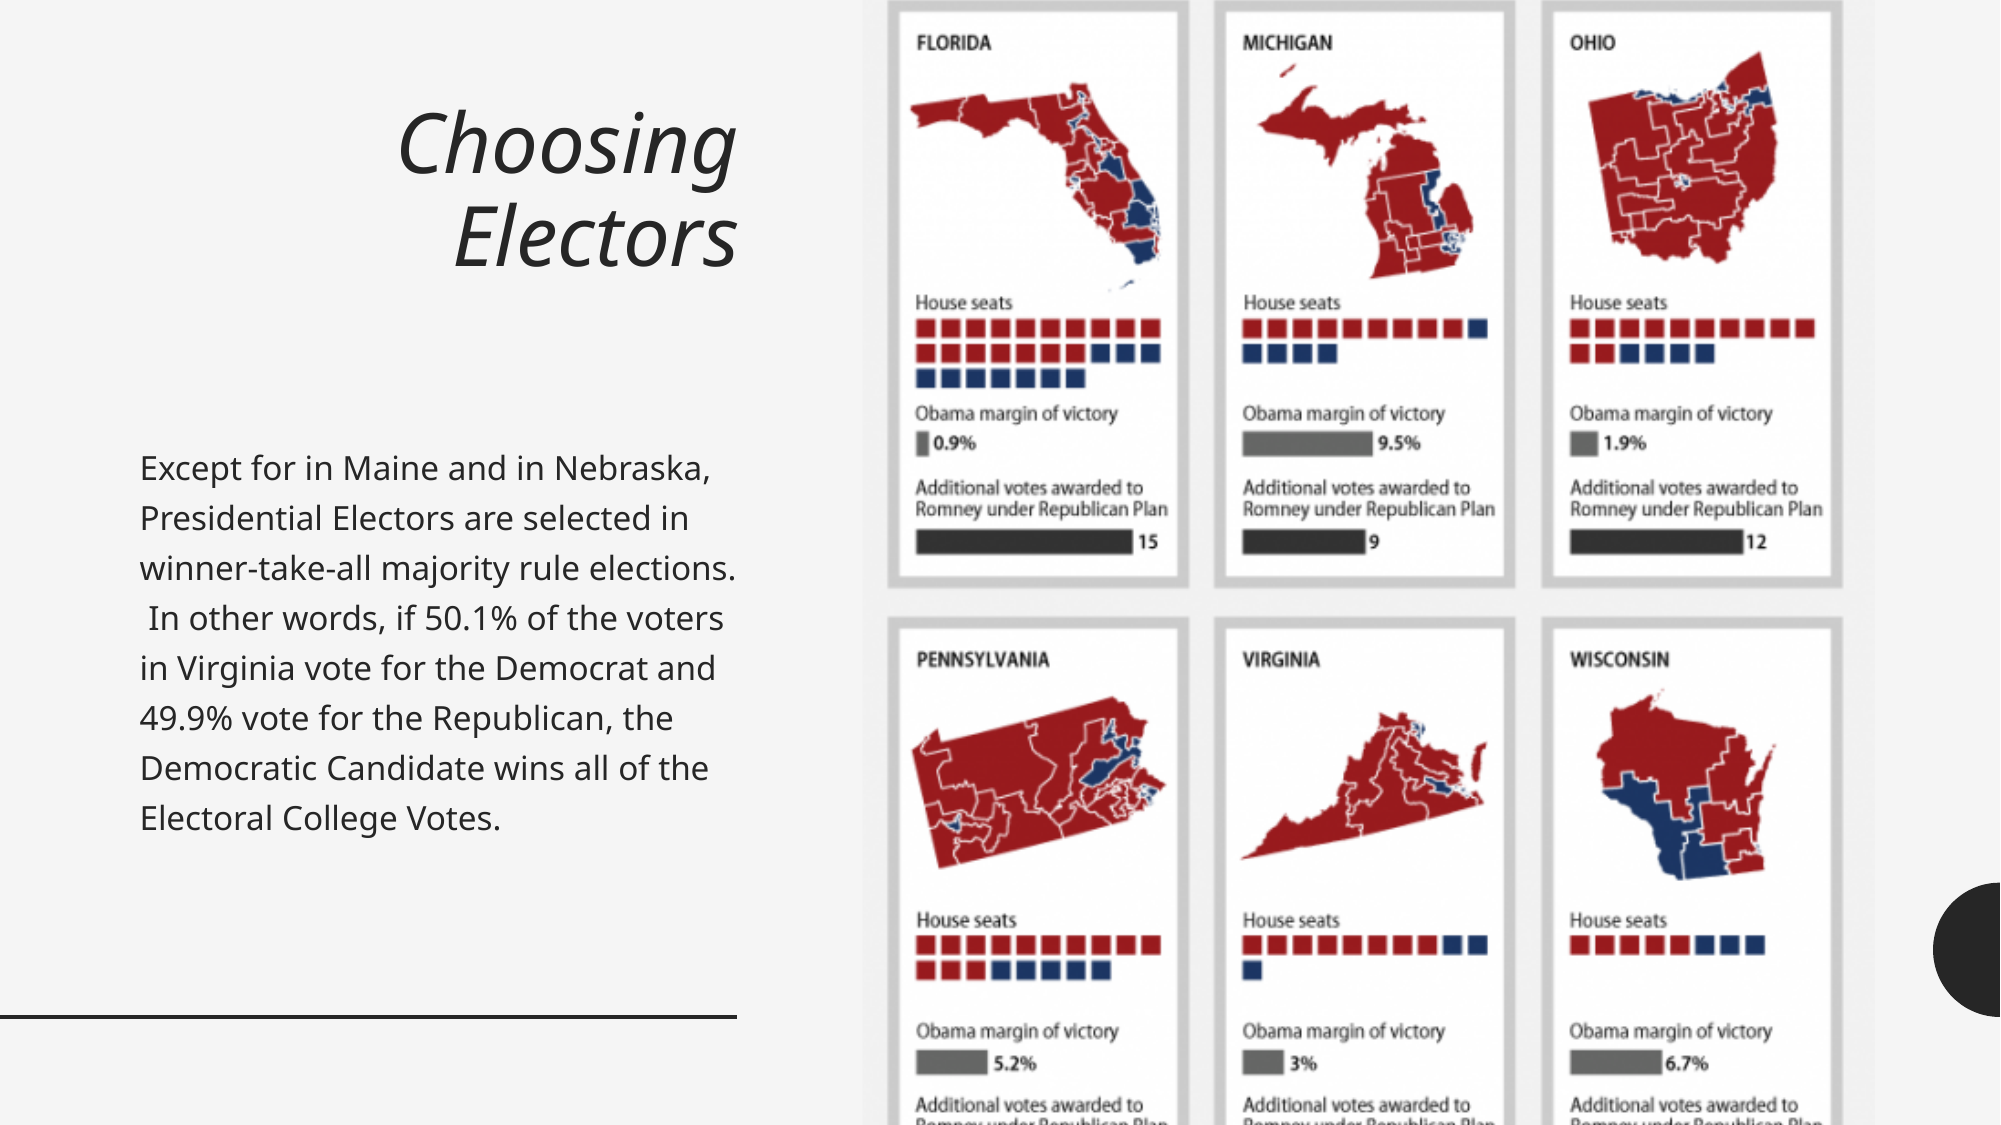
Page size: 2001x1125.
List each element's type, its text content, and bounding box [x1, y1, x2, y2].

list Except for in Maine and in Nebraska, Presidential Electors are selected in winner-take-all majority rule elections. In other words, if 50.1% of the voters in Virginia vote for the Democrat and 49.9% vote for the Republican, the Democratic Candidate wins all of the Electoral College Votes. [124, 430, 755, 962]
picture [862, 0, 1875, 1125]
title Choosing Electors [124, 91, 755, 407]
